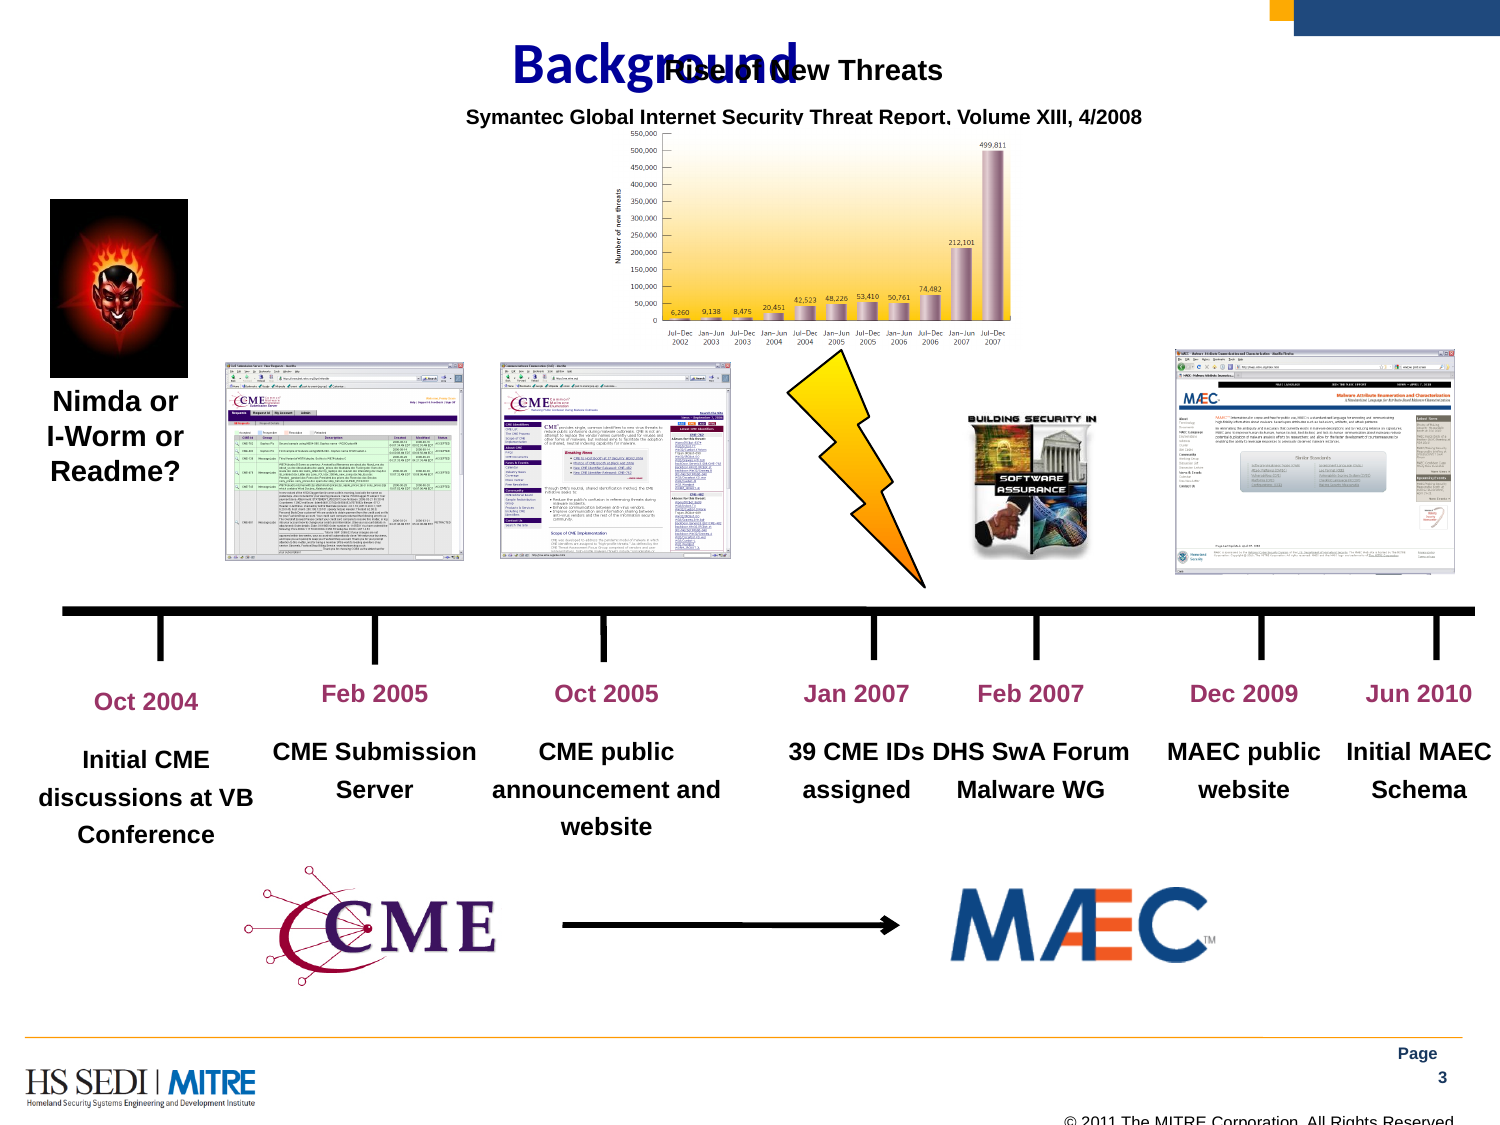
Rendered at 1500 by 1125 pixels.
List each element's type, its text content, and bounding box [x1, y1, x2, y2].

text_box Oct 2004 Initial CME discussions at VB Conference [0, 662, 293, 857]
text_box Oct 2005 CME public announcement and website [474, 662, 557, 849]
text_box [0, 199, 232, 497]
picture [20, 1058, 271, 1122]
title Background [24, 24, 1288, 181]
picture [224, 362, 449, 561]
slide_number Page 3 [1374, 1049, 1463, 1076]
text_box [562, 349, 1500, 963]
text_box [449, 37, 1159, 588]
text_box Feb 2005 CME Submission Server [293, 662, 513, 811]
picture [237, 862, 502, 996]
